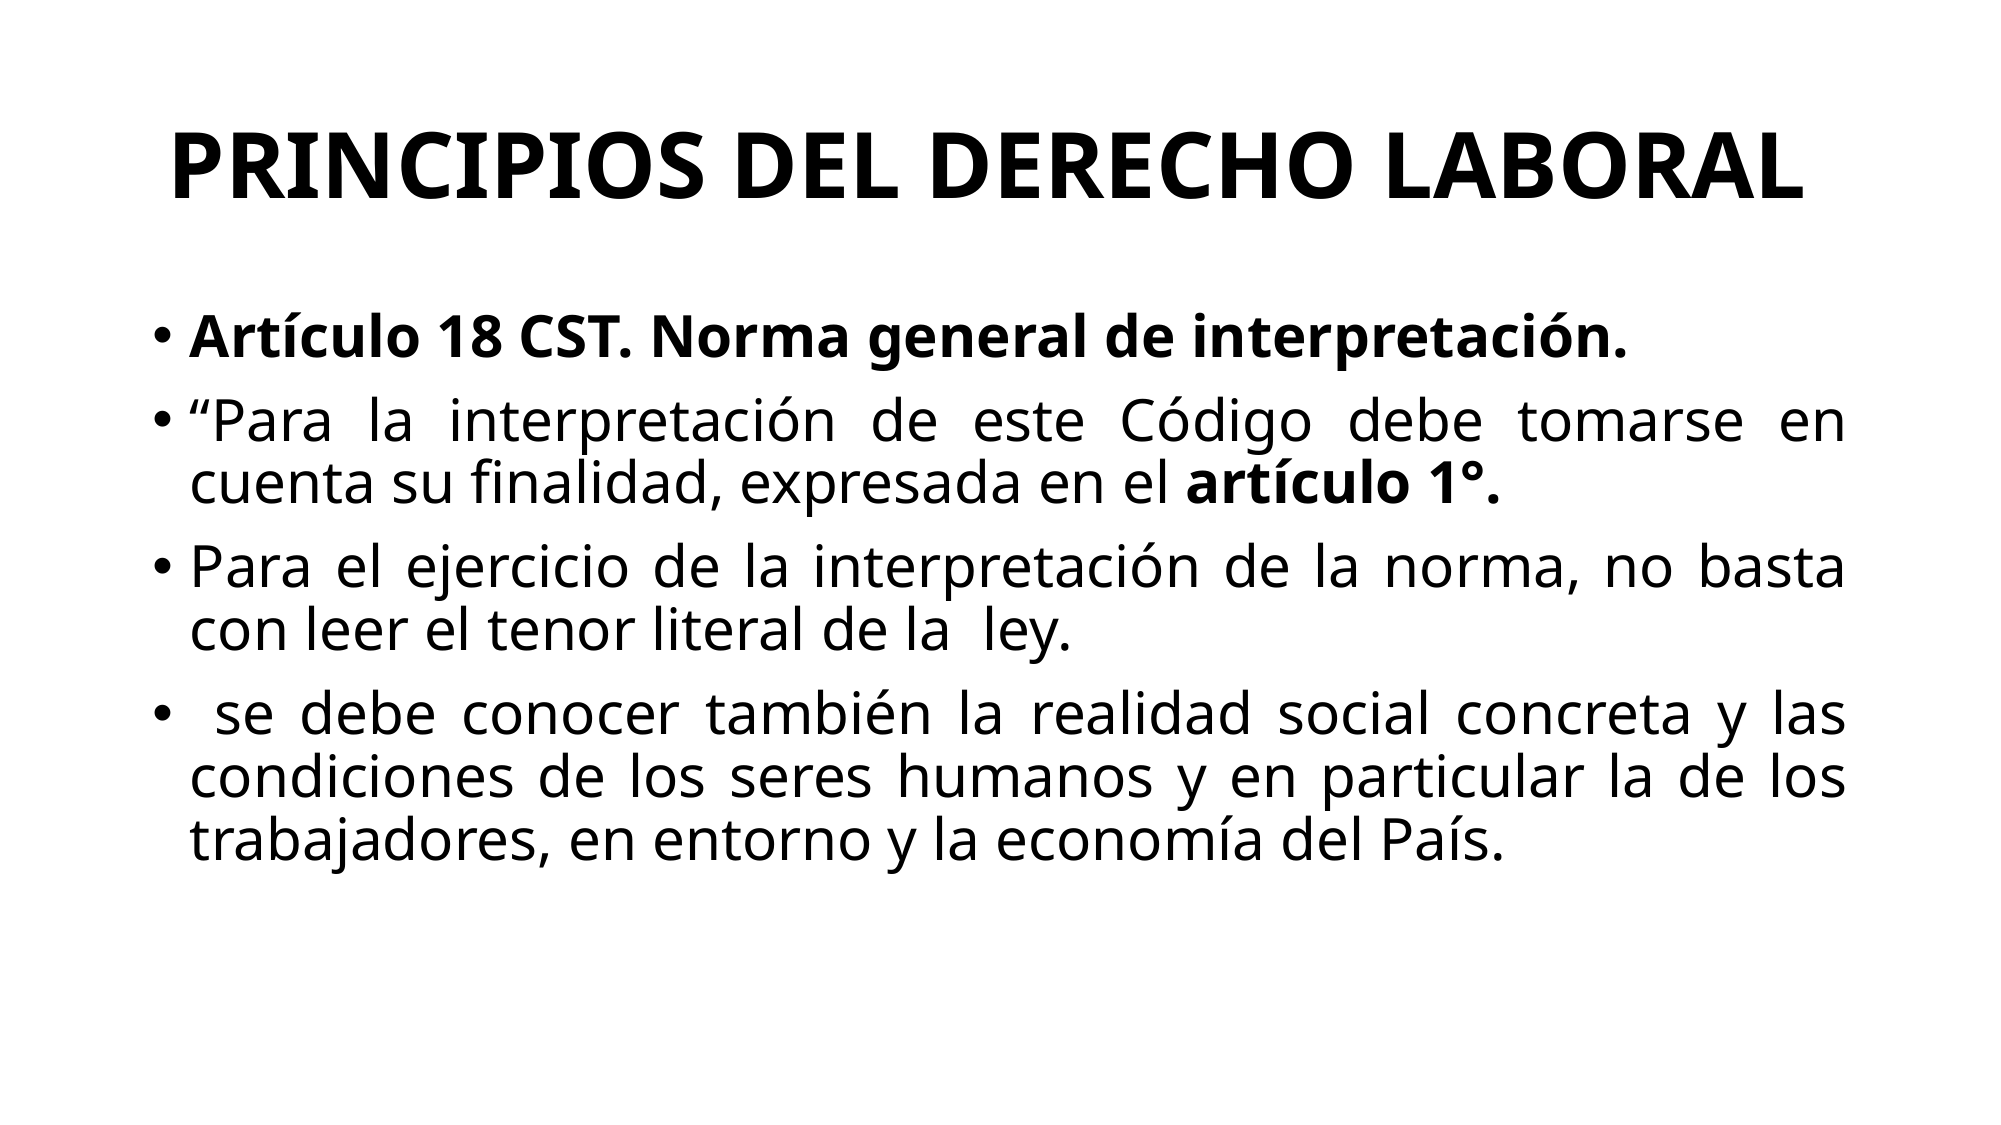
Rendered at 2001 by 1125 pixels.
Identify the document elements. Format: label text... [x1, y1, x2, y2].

list Artículo 18 CST. Norma general de interpretación. “Para la interpretación de este Código debe tomarse en cuenta su finalidad, expresada en el artículo 1°. Para el ejercicio de la interpretación de la norma, no basta con leer el tenor literal de la ley. se debe conocer también la realidad social concreta y las condiciones de los seres humanos y en particular la de los trabajadores, en entorno y la economía del País. [137, 299, 1863, 1014]
title PRINCIPIOS DEL DERECHO LABORAL [137, 59, 1863, 278]
